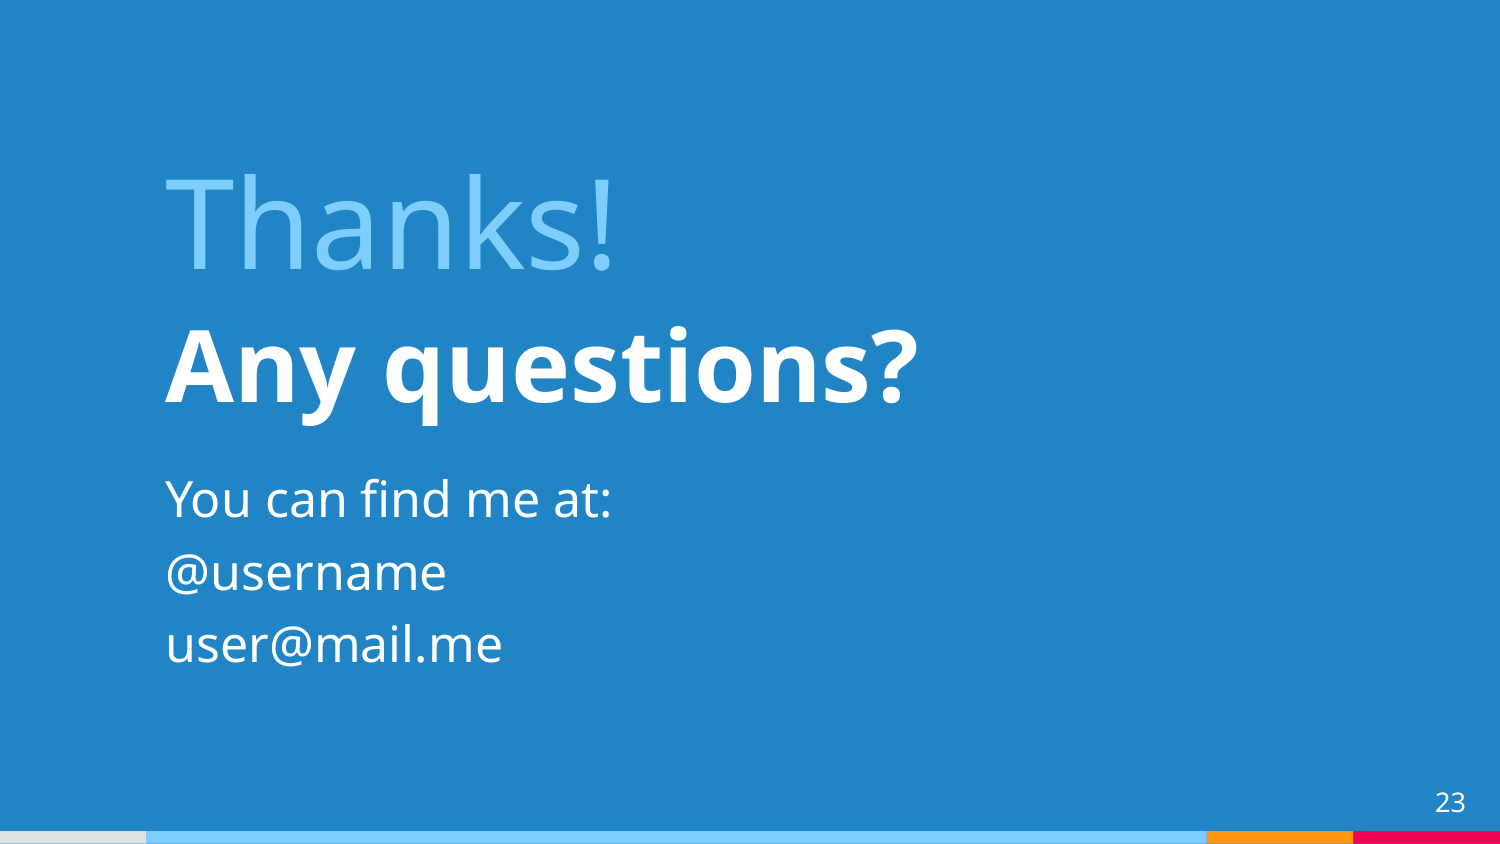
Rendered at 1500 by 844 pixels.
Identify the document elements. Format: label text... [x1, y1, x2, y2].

list You can find me at: @username user@mail.me [150, 452, 1063, 780]
slide_number 23 [1391, 770, 1482, 822]
subtitle Any questions? [150, 287, 1063, 417]
title Thanks! [150, 119, 1063, 287]
